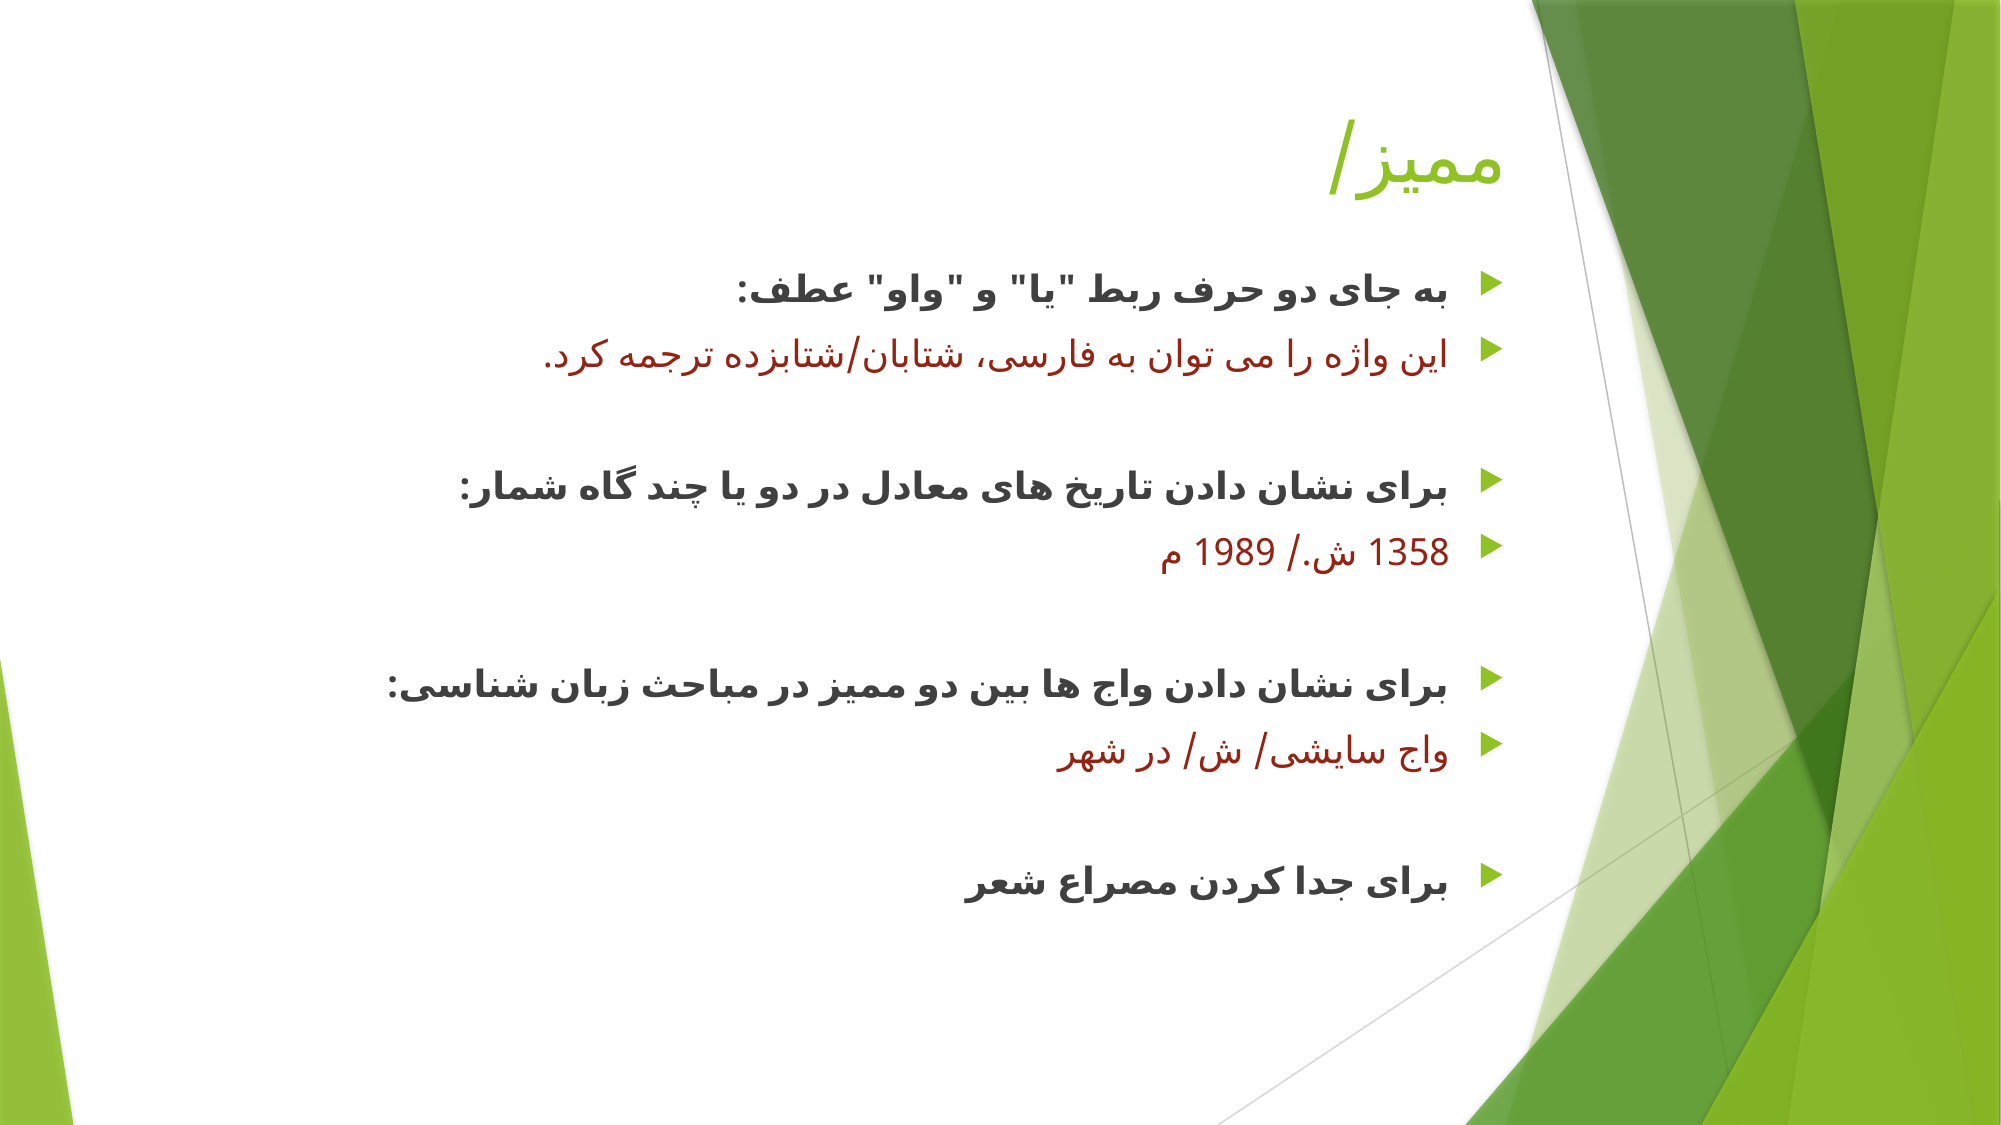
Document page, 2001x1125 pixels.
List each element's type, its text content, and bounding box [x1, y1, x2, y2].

list به جای دو حرف ربط "یا" و "واو" عطف: این واژه را می توان به فارسی، شتابان/شتابزده ترجمه کرد. برای نشان دادن تاریخ های معادل در دو یا چند گاه شمار: 1358 ش./ 1989 م برای نشان دادن واج ها بین دو ممیز در مباحث زبان شناسی: واج سایشی/ ش/ در شهر برای جدا کردن مصراع شعر [111, 257, 1522, 991]
title ممیز/ [111, 99, 1522, 223]
